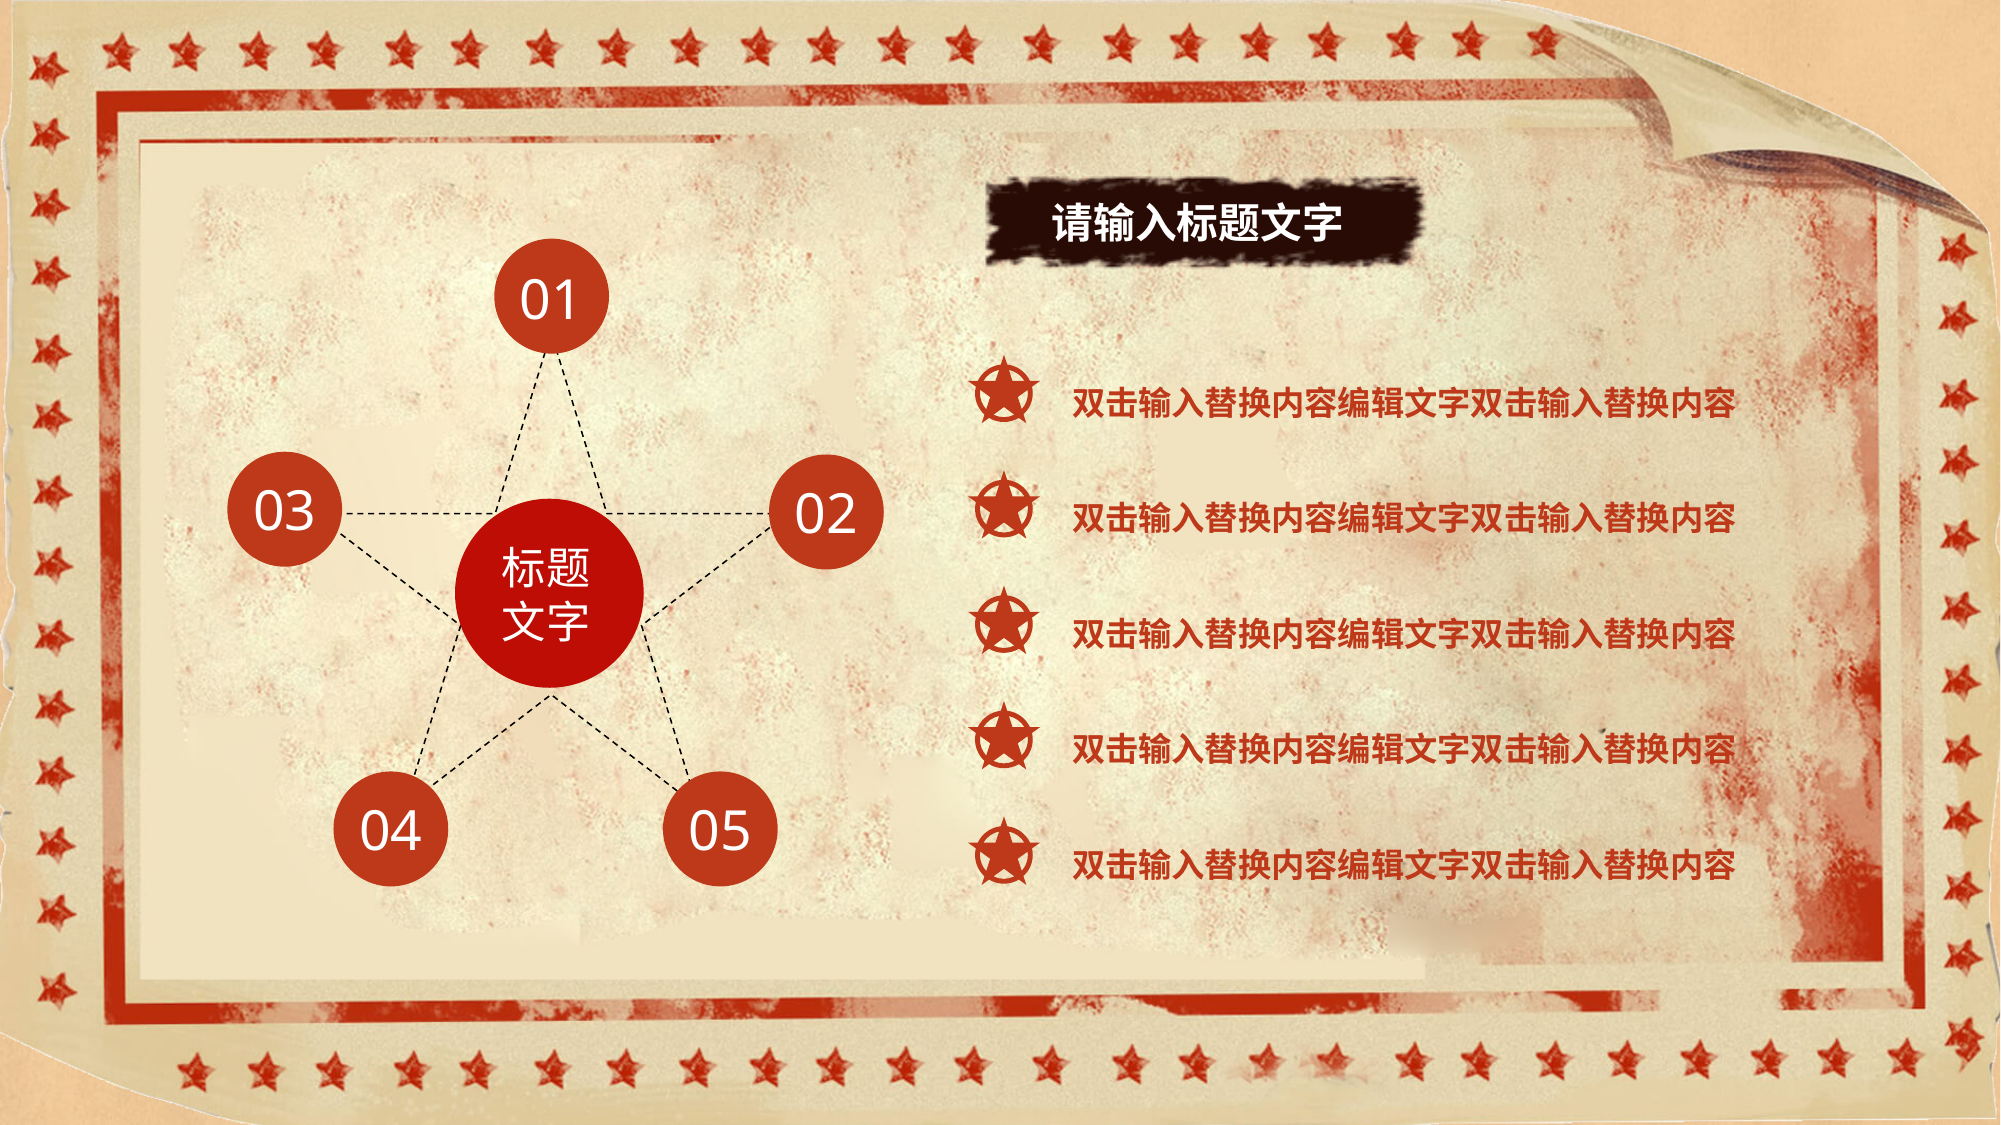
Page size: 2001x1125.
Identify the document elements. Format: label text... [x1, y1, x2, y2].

text_box [967, 470, 1041, 539]
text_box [227, 238, 884, 887]
text_box [967, 700, 1041, 770]
text_box 双击输入替换内容编辑文字双击输入替换内容 [1057, 354, 2000, 430]
text_box [967, 585, 1041, 655]
text_box [967, 816, 1041, 885]
text_box 双击输入替换内容编辑文字双击输入替换内容 [1057, 585, 2000, 661]
text_box 双击输入替换内容编辑文字双击输入替换内容 [1057, 700, 2000, 776]
text_box [967, 354, 1041, 424]
picture [0, 0, 2001, 1125]
text_box 双击输入替换内容编辑文字双击输入替换内容 [1057, 470, 2000, 545]
text_box 双击输入替换内容编辑文字双击输入替换内容 [1057, 816, 2000, 892]
